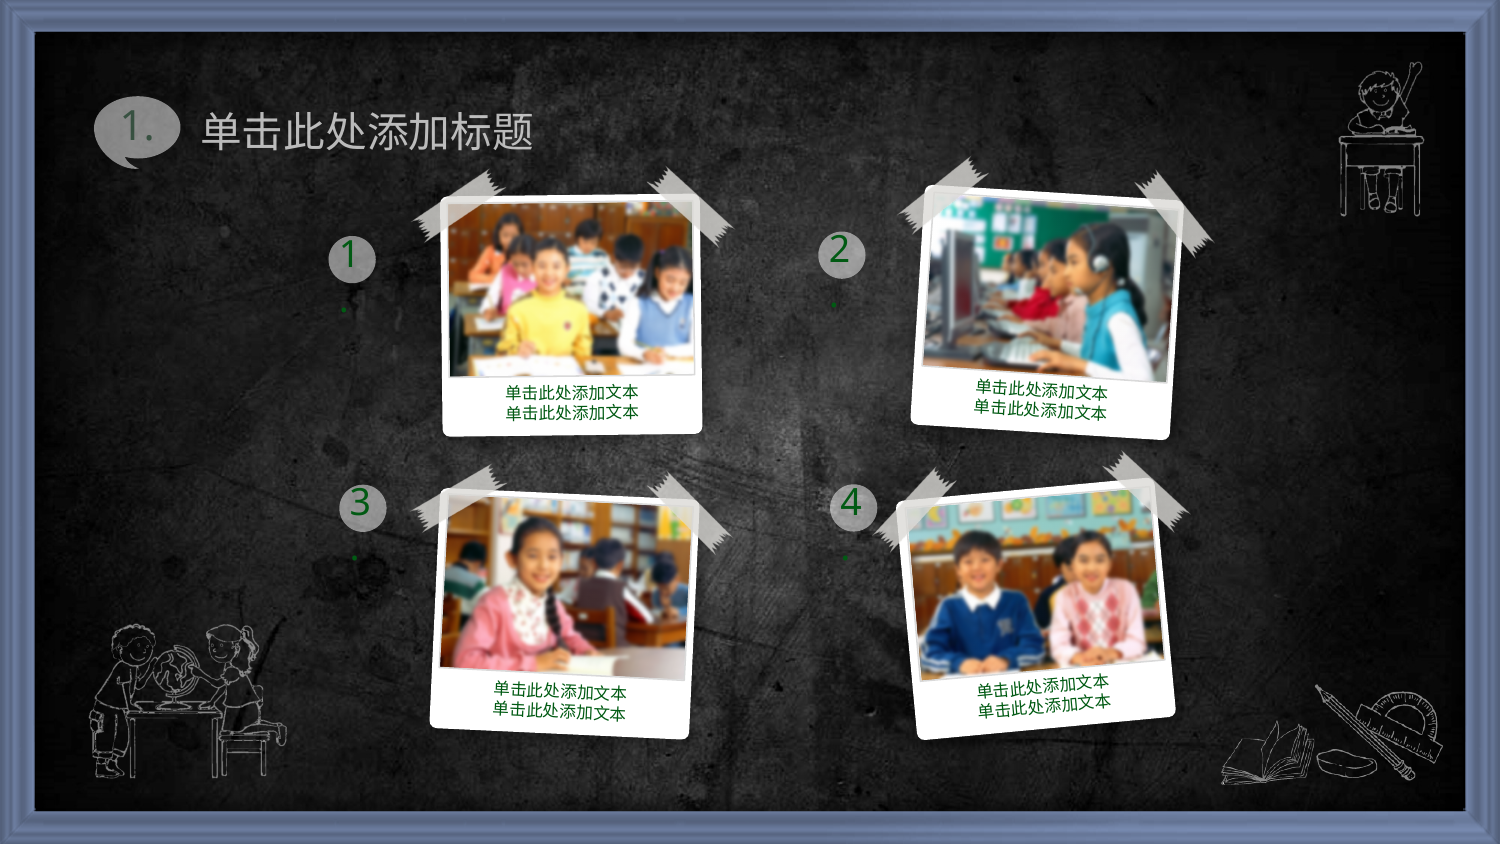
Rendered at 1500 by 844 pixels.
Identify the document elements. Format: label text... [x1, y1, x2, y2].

picture [64, 582, 292, 791]
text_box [323, 222, 383, 284]
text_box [334, 470, 394, 533]
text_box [894, 157, 1223, 433]
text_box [409, 460, 739, 735]
picture [1221, 684, 1443, 785]
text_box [397, 149, 724, 434]
title 单击此处添加标题 [185, 97, 1022, 164]
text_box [813, 217, 873, 280]
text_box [825, 470, 860, 532]
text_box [865, 453, 1195, 730]
picture [1332, 54, 1434, 223]
